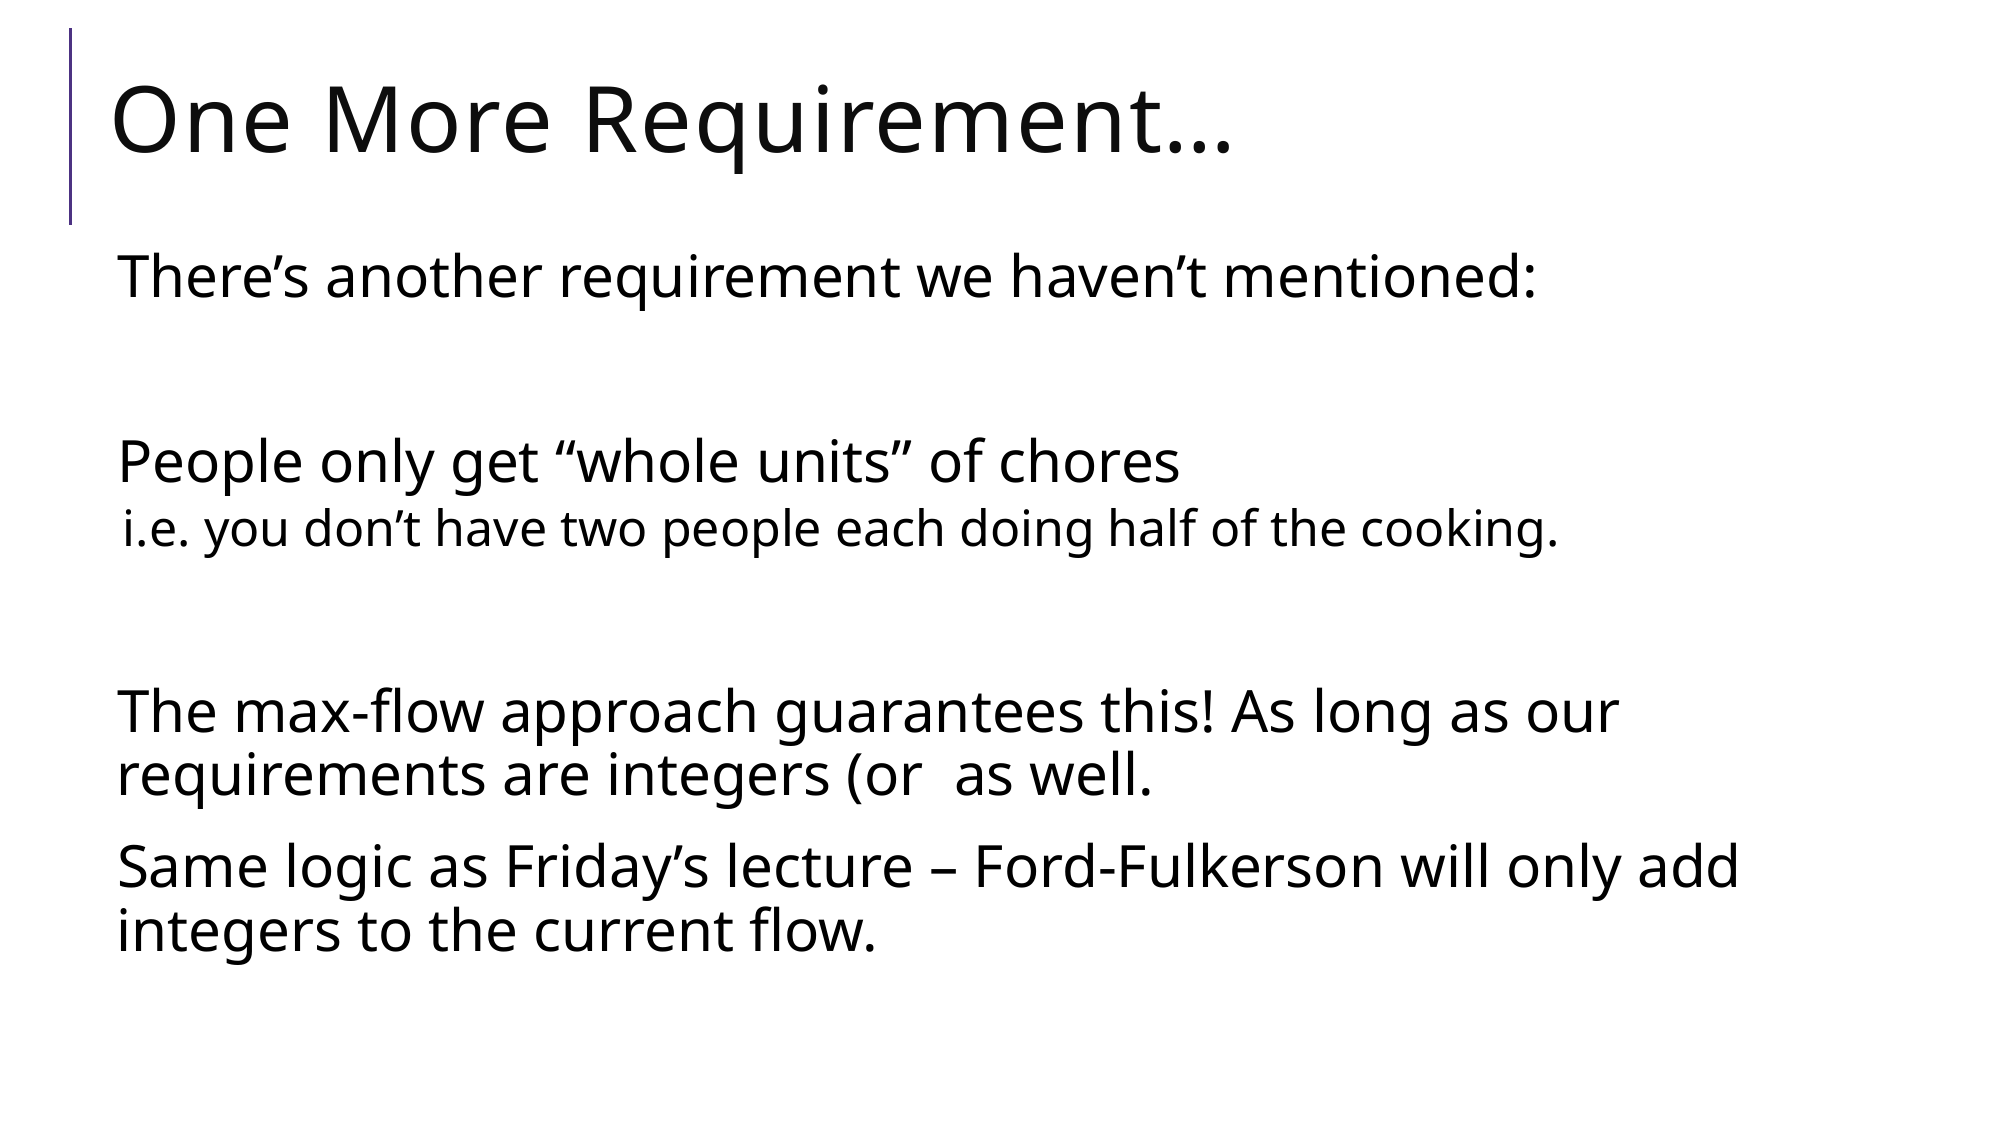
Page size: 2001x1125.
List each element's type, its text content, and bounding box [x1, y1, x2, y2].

title One More Requirement… [94, 43, 1930, 210]
